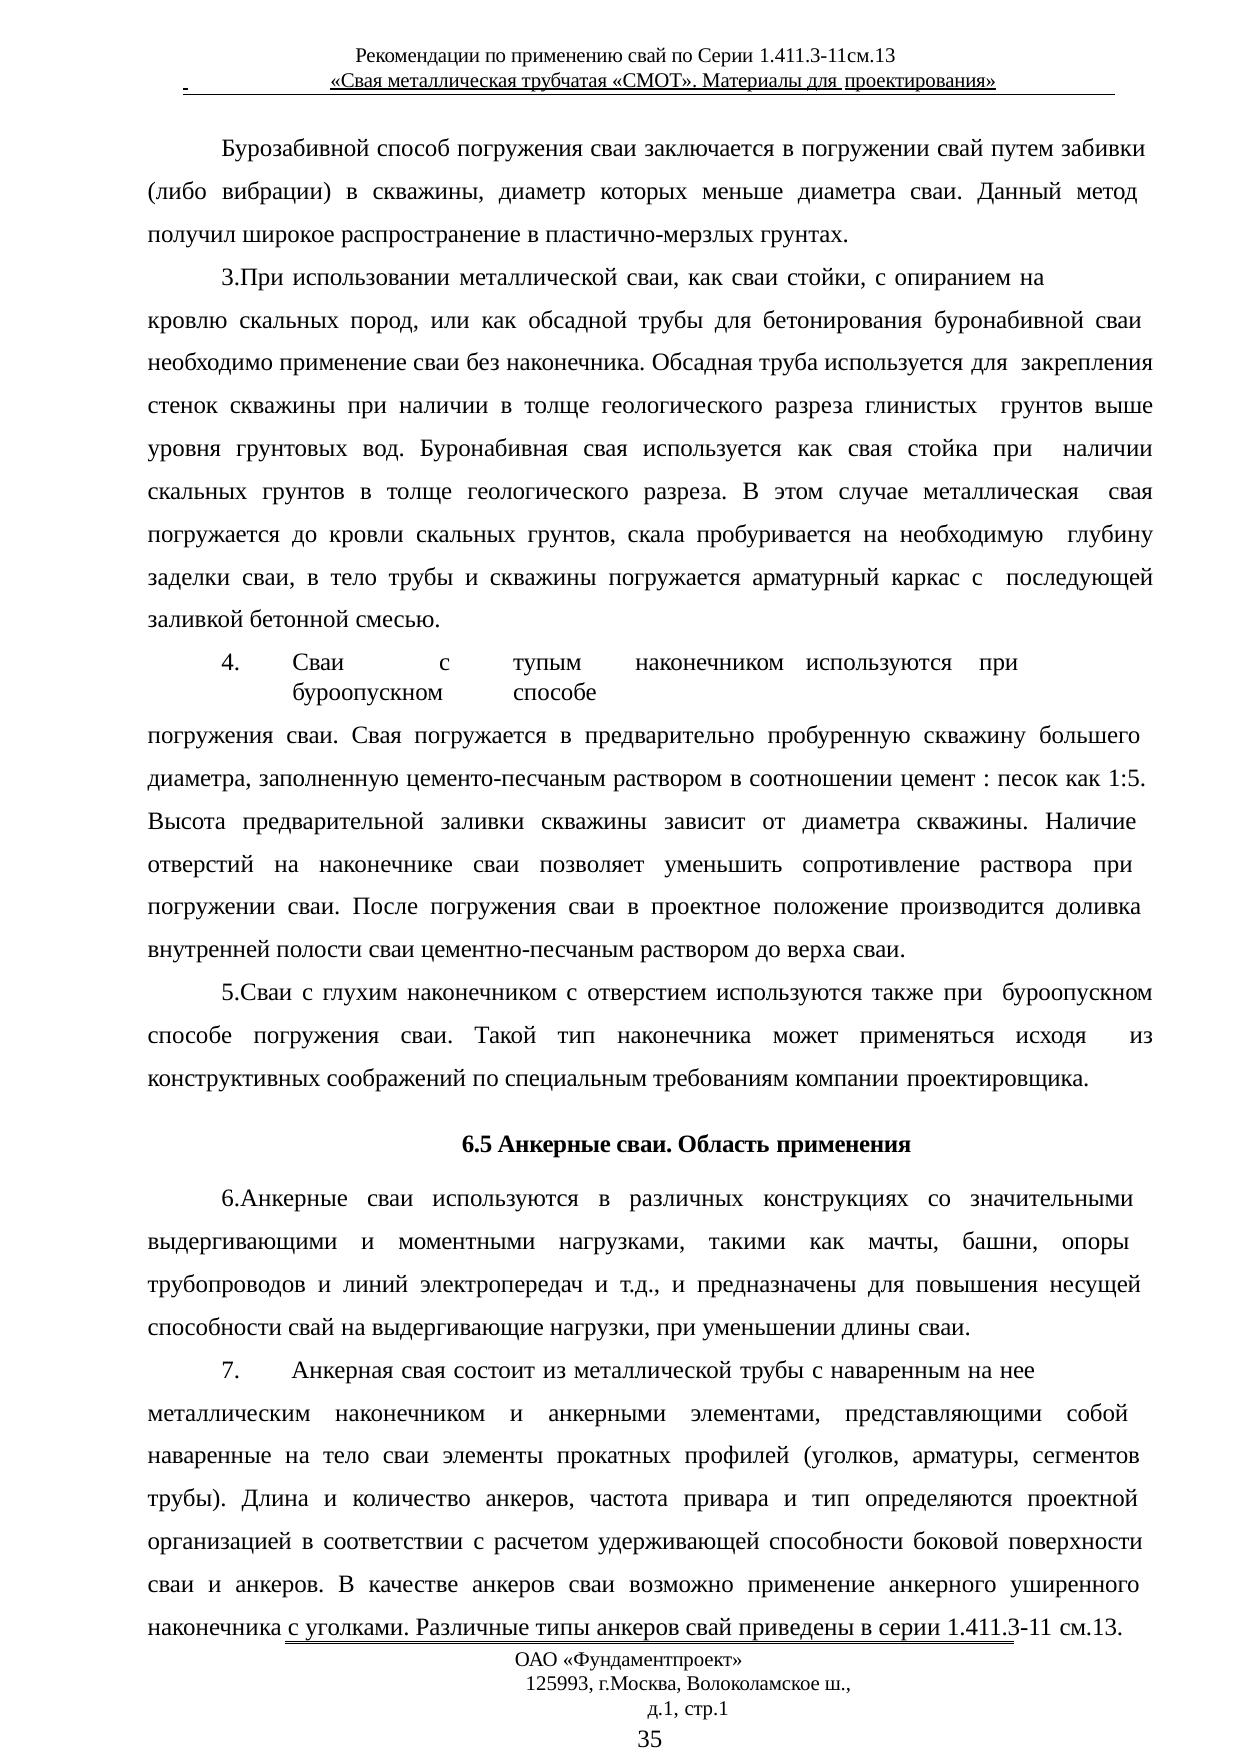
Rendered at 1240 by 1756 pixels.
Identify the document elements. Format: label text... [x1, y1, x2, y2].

slide_number ОАО «Фундаментпроект» 125993, г.Москва, Волоколамское ш., д.1, стр.1 35 [437, 1646, 862, 1756]
text_box Рекомендации по применению свай по Серии 1.411.3-11см.13 «Свая металлическая трубчатая «СМОТ». Материалы для проектирования» Бурозабивной способ погружения сваи заключается в погружении свай путем забивки (либо вибрации) в скважины, диаметр которых меньше диаметра сваи. Данный метод получил широкое распространение в пластично-мерзлых грунтах. При использовании металлической сваи, как сваи стойки, с опиранием на кровлю скальных пород, или как обсадной трубы для бетонирования буронабивной сваи необходимо применение сваи без наконечника. Обсадная труба используется для закрепления стенок скважины при наличии в толще геологического разреза глинистых грунтов выше уровня грунтовых вод. Буронабивная свая используется как свая стойка при наличии скальных грунтов в толще геологического разреза. В этом случае металлическая свая погружается до кровли скальных грунтов, скала пробуривается на необходимую глубину заделки сваи, в тело трубы и скважины погружается арматурный каркас с последующей заливкой бетонной смесью. Сваи с тупым наконечником используются при буроопускном способе погружения сваи. Свая погружается в предварительно пробуренную скважину большего диаметра, заполненную цементо-песчаным раствором в соотношении цемент : песок как 1:5. Высота предварительной заливки скважины зависит от диаметра скважины. Наличие отверстий на наконечнике сваи позволяет уменьшить сопротивление раствора при погружении сваи. После погружения сваи в проектное положение производится доливка внутренней полости сваи цементно-песчаным раствором до верха сваи. Сваи с глухим наконечником с отверстием используются также при буроопускном способе погружения сваи. Такой тип наконечника может применяться исходя из конструктивных соображений по специальным требованиям компании проектировщика. 6.5 Анкерные сваи. Область применения Анкерные сваи используются в различных конструкциях со значительными выдергивающими и моментными нагрузками, такими как мачты, башни, опоры трубопроводов и линий электропередач и т.д., и предназначены для повышения несущей способности свай на выдергивающие нагрузки, при уменьшении длины сваи. Анкерная свая состоит из металлической трубы с наваренным на нее металлическим наконечником и анкерными элементами, представляющими собой наваренные на тело сваи элементы прокатных профилей (уголков, арматуры, сегментов трубы). Длина и количество анкеров, частота привара и тип определяются проектной организацией в соответствии с расчетом удерживающей способности боковой поверхности сваи и анкеров. В качестве анкеров сваи возможно применение анкерного уширенного наконечника с уголками. Различные типы анкеров свай приведены в серии 1.411.3-11 см.13. [145, 40, 1155, 1641]
